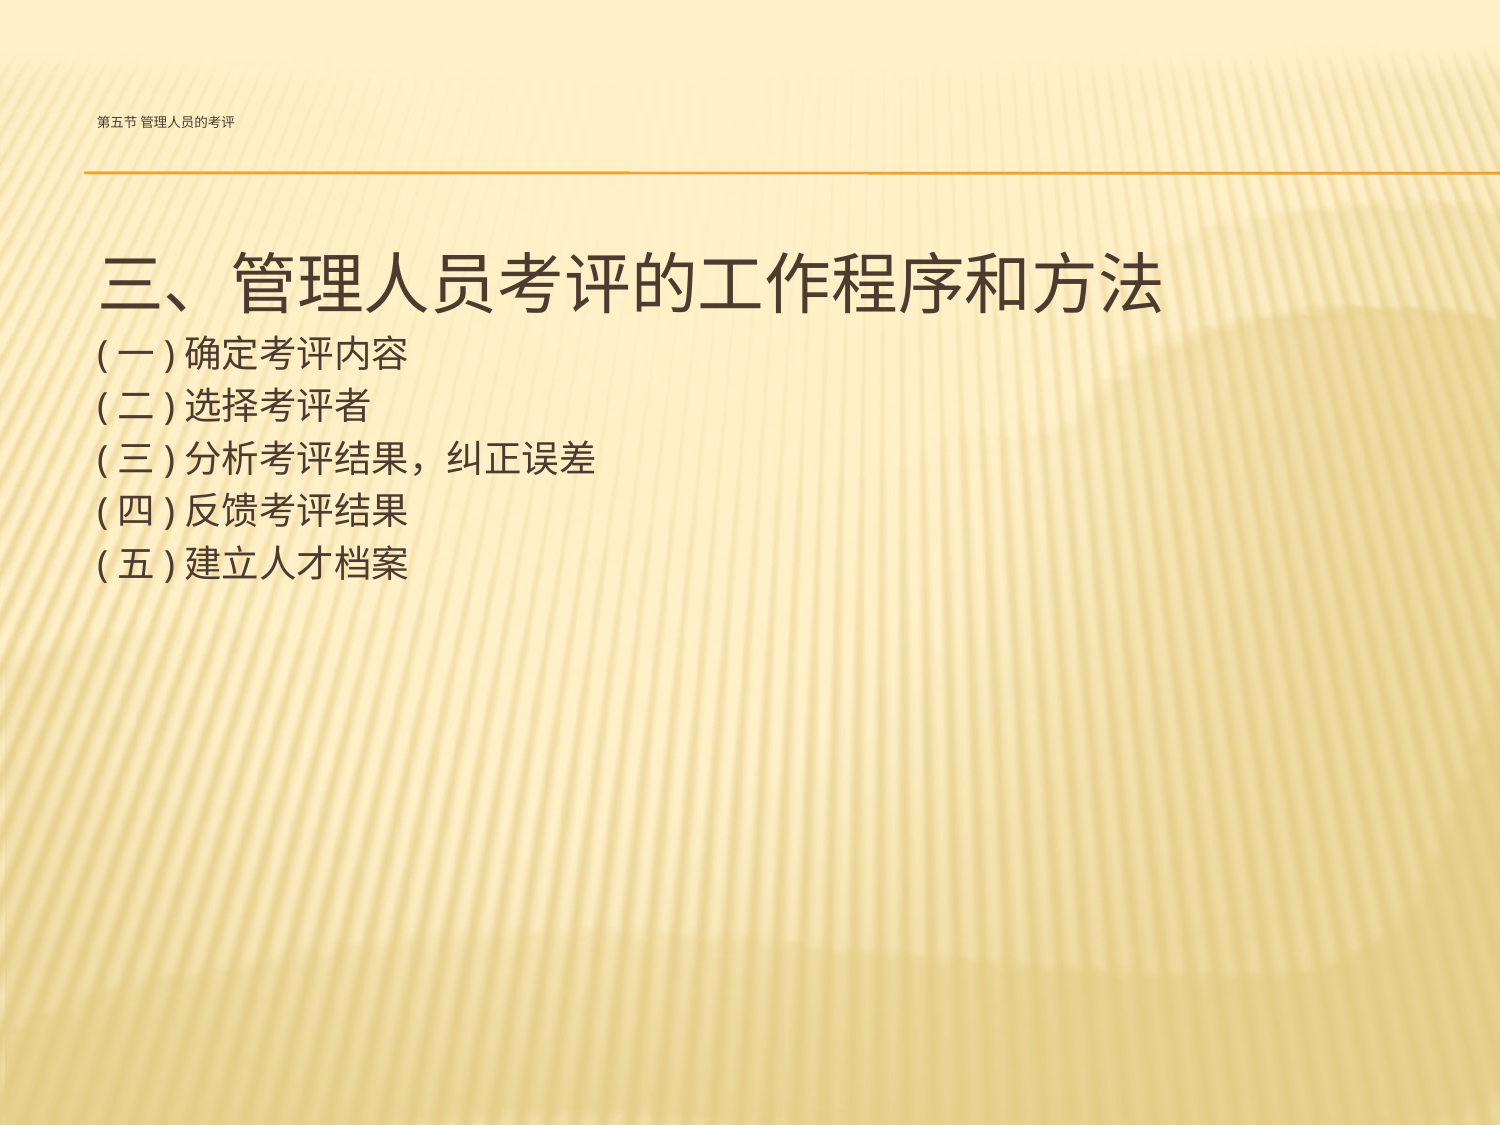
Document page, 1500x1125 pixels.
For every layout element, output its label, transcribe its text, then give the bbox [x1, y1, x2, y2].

list 三、管理人员考评的工作程序和方法 (一)确定考评内容 (二)选择考评者 (三)分析考评结果，纠正误差 (四)反馈考评结果 (五)建立人才档案 [81, 234, 1426, 1044]
title 第五节 管理人员的考评 [82, 82, 1432, 155]
